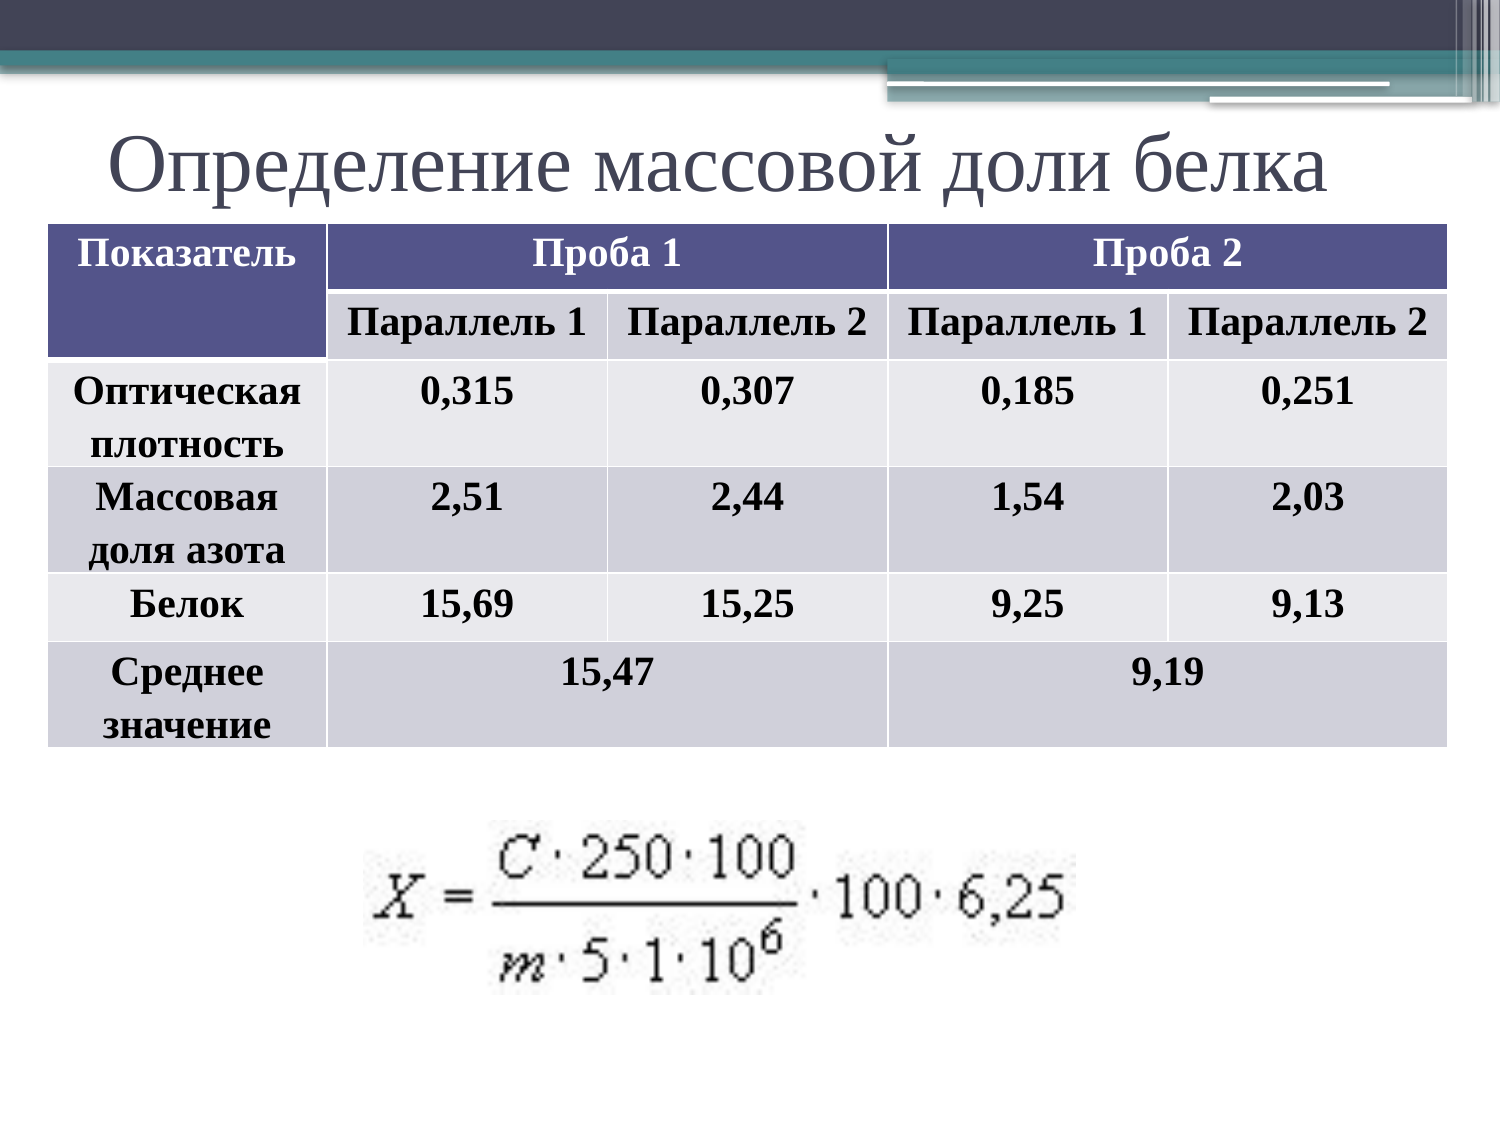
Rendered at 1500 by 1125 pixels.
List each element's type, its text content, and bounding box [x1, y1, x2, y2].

table_cell Параллель 1 [889, 294, 1167, 359]
table_cell 15,69 [328, 574, 607, 641]
table_cell Параллель 2 [608, 294, 887, 359]
picture [363, 820, 1077, 995]
table_header Показатель [48, 224, 326, 357]
table_cell 0,307 [608, 361, 887, 466]
table_cell Среднее значение [48, 642, 326, 747]
table_cell Массовая доля азота [48, 467, 326, 572]
table_cell 0,315 [328, 361, 607, 466]
table_cell Белок [48, 574, 326, 641]
table_header Проба 2 [889, 224, 1447, 289]
title Определение массовой доли белка [23, 93, 1414, 222]
table_header Проба 1 [328, 224, 887, 289]
table_cell 9,25 [889, 574, 1167, 641]
table_cell 15,25 [608, 574, 887, 641]
table_cell 9,13 [1169, 574, 1447, 641]
table_cell 2,03 [1169, 467, 1447, 572]
table_cell 0,185 [889, 361, 1167, 466]
table_cell 1,54 [889, 467, 1167, 572]
table_cell 15,47 [328, 642, 887, 747]
table_cell 2,51 [328, 467, 607, 572]
table_cell 9,19 [889, 642, 1447, 747]
table_cell 0,251 [1169, 361, 1447, 466]
table_cell Параллель 2 [1169, 294, 1447, 359]
table_cell Параллель 1 [328, 294, 607, 359]
table_cell Оптическая плотность [48, 363, 326, 466]
table_cell 2,44 [608, 467, 887, 572]
